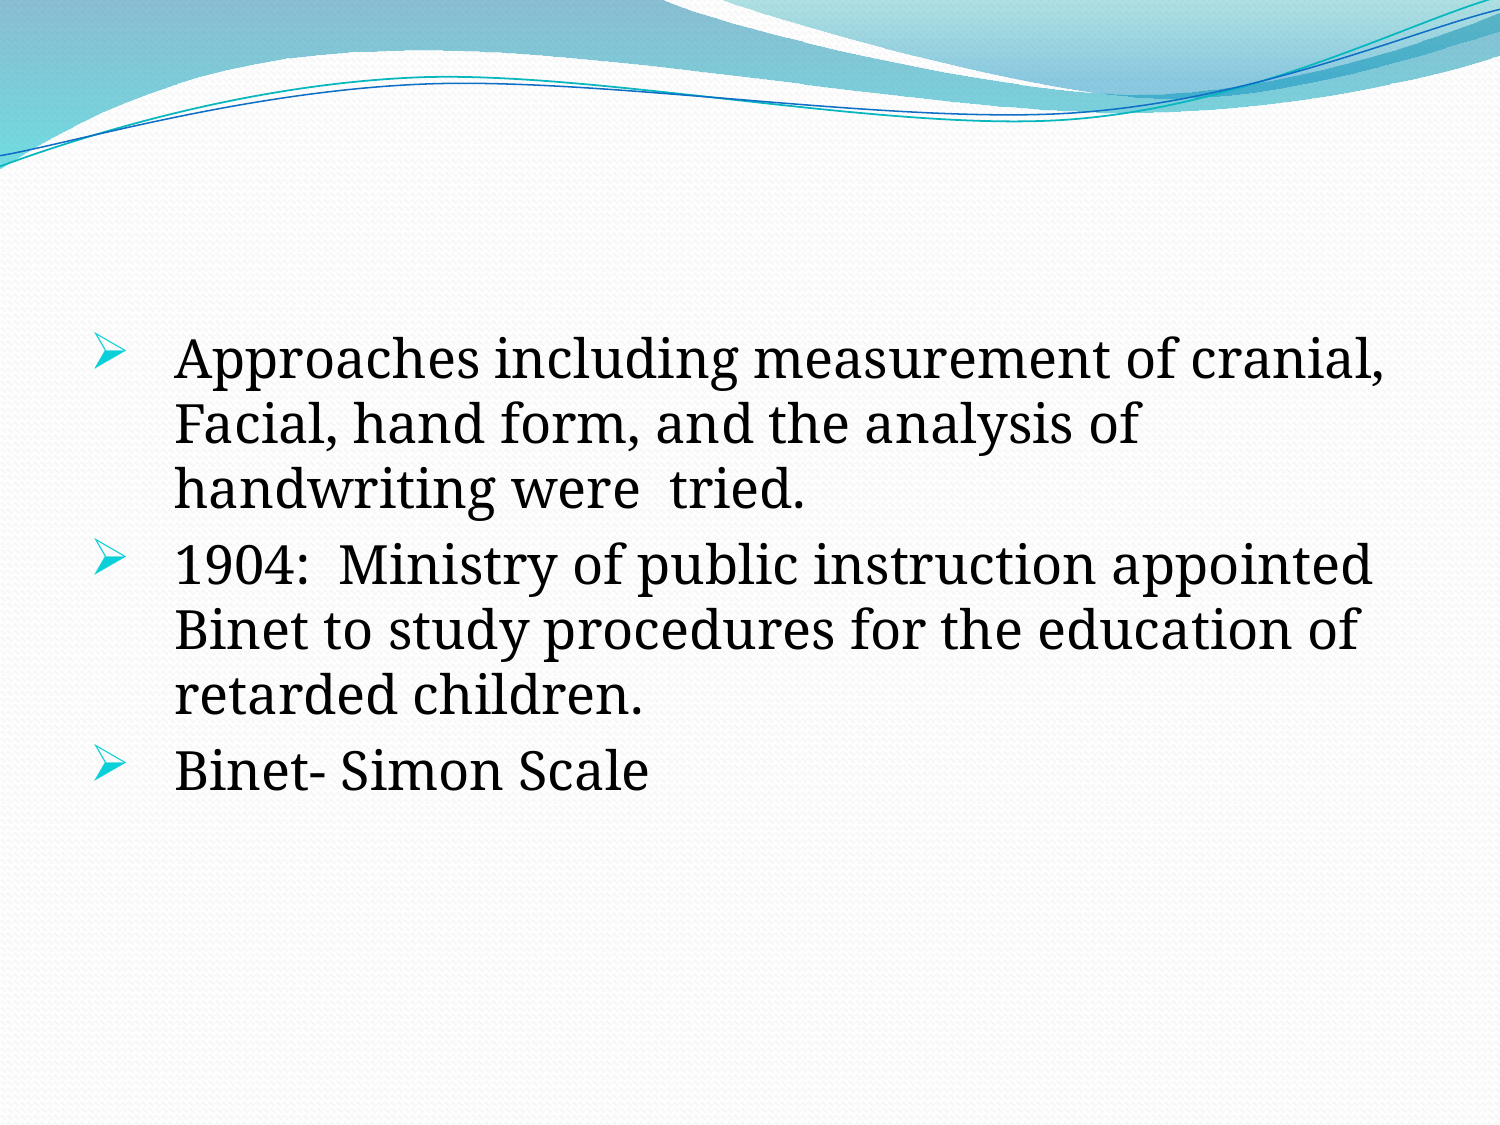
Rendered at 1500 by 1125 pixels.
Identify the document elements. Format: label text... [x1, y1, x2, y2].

list Approaches including measurement of cranial, Facial, hand form, and the analysis of handwriting were tried. 1904: Ministry of public instruction appointed Binet to study procedures for the education of retarded children. Binet- Simon Scale [75, 317, 1425, 1038]
